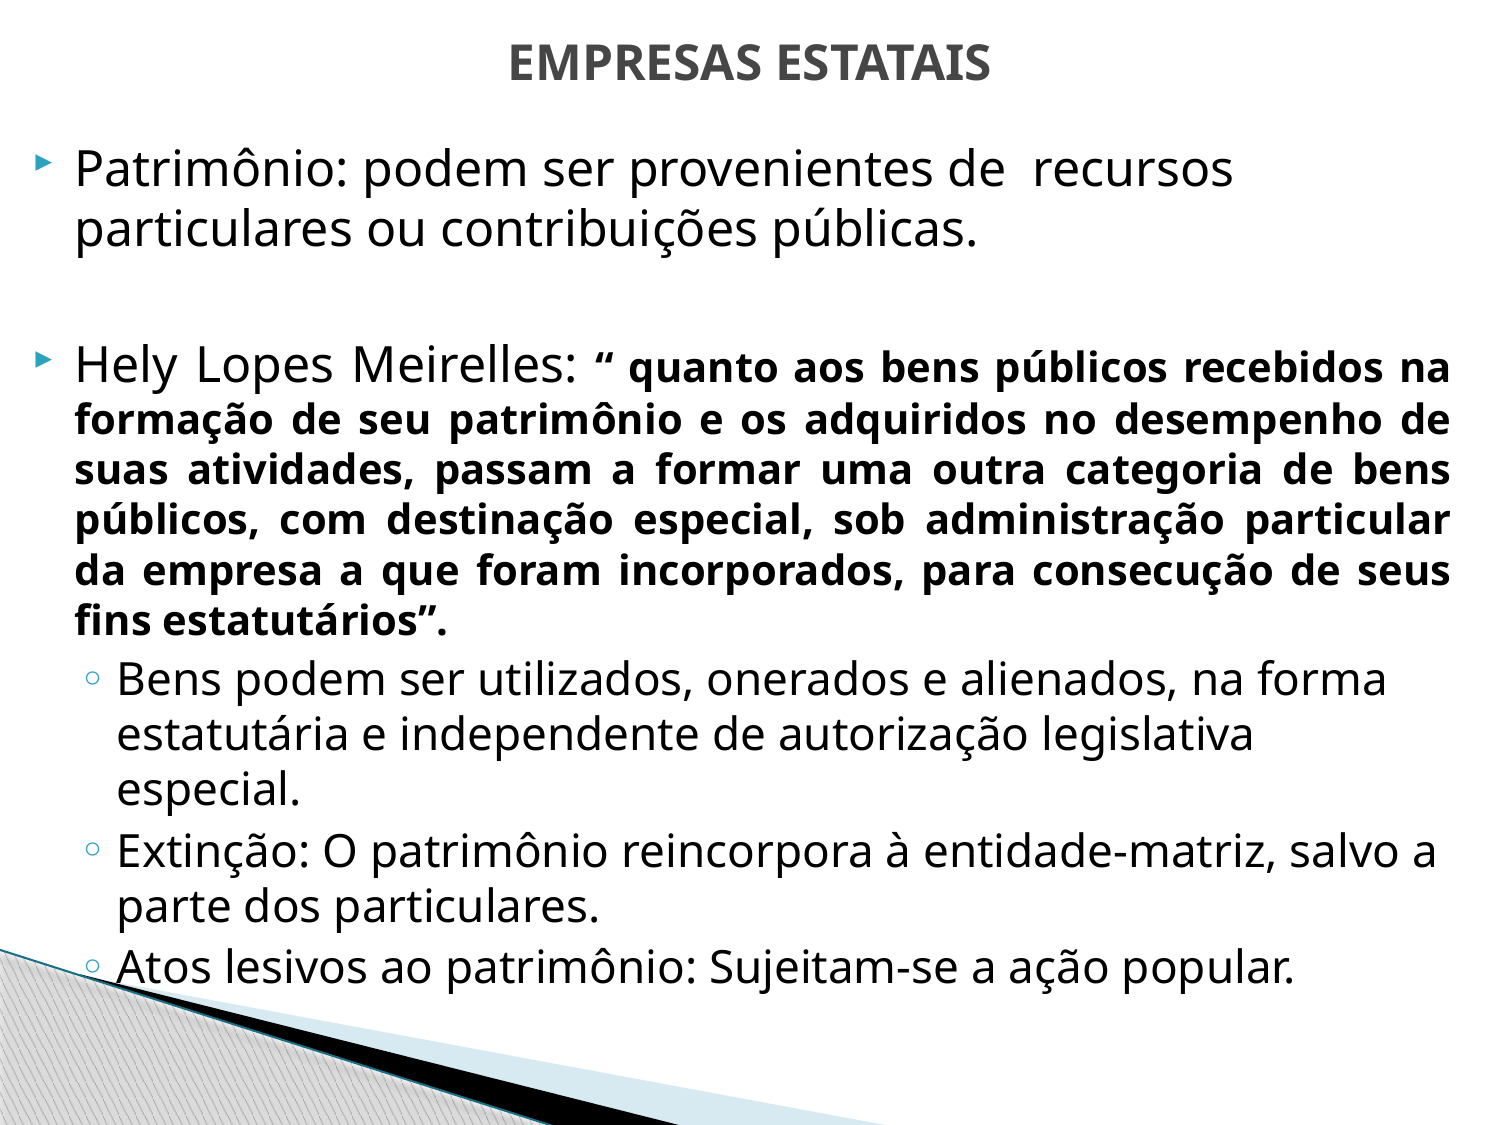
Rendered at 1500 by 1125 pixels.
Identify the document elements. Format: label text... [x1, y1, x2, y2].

title EMPRESAS ESTATAIS [0, 23, 1500, 99]
list Patrimônio: podem ser provenientes de recursos particulares ou contribuições públicas. Hely Lopes Meirelles: “ quanto aos bens públicos recebidos na formação de seu patrimônio e os adquiridos no desempenho de suas atividades, passam a formar uma outra categoria de bens públicos, com destinação especial, sob administração particular da empresa a que foram incorporados, para consecução de seus fins estatutários”. Bens podem ser utilizados, onerados e alienados, na forma estatutária e independente de autorização legislativa especial. Extinção: O patrimônio reincorpora à entidade-matriz, salvo a parte dos particulares. Atos lesivos ao patrimônio: Sujeitam-se a ação popular. [0, 128, 1468, 1088]
